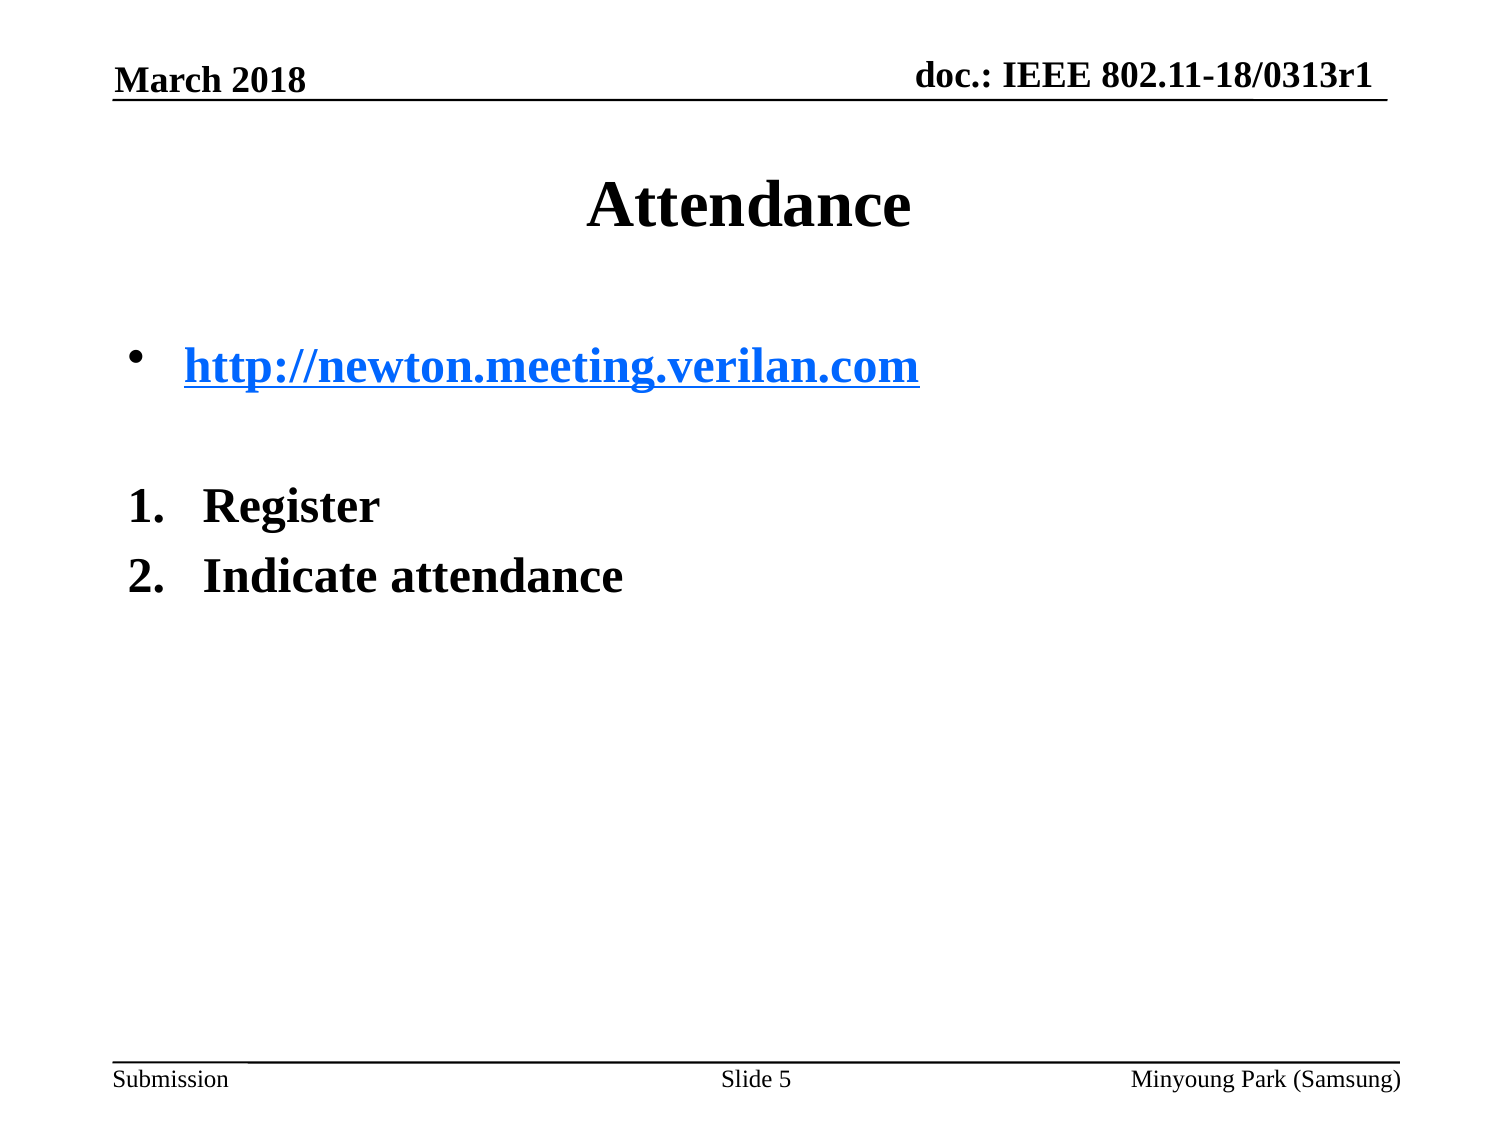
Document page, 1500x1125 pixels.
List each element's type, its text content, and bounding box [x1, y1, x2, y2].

footer Minyoung Park (Samsung) [949, 1061, 1402, 1093]
list http://newton.meeting.verilan.com Register Indicate attendance [112, 324, 1388, 1000]
title Attendance [112, 112, 1388, 288]
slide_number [114, 54, 335, 101]
slide_number Slide 5 [712, 1061, 800, 1093]
